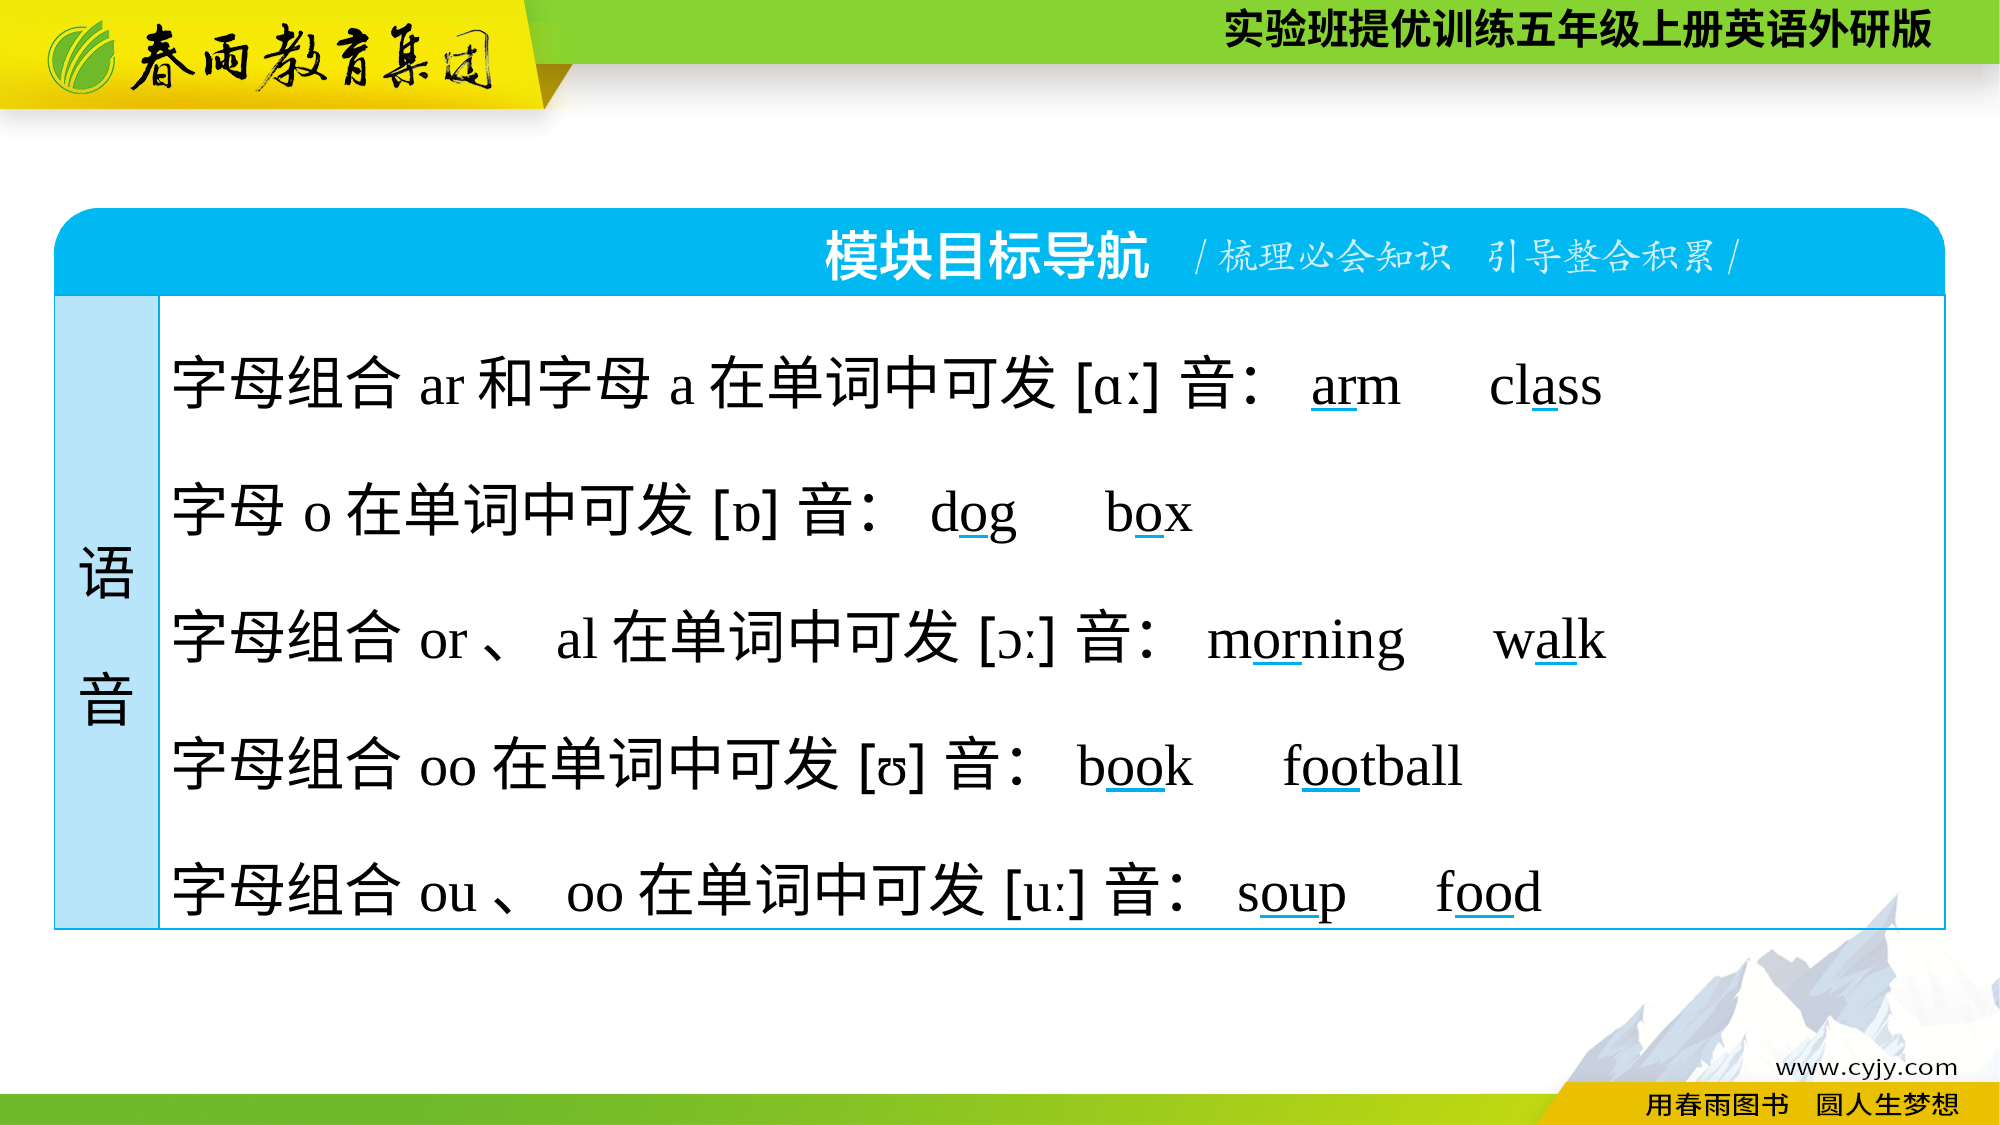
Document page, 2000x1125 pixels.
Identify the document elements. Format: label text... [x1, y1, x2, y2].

table_header 语 音 [55, 306, 158, 928]
picture [0, 0, 2000, 1125]
table_header 字母组合ar和字母a在单词中可发[ɑː]音：arm class 字母o在单词中可发[ɒ]音：dog box 字母组合or、al在单词中可发[ɔː]音：morning walk 字母组合oo在单词中可发[ʊ]音：book football 字母组合ou、oo在单词中可发[uː]音：soup food [160, 308, 1944, 928]
